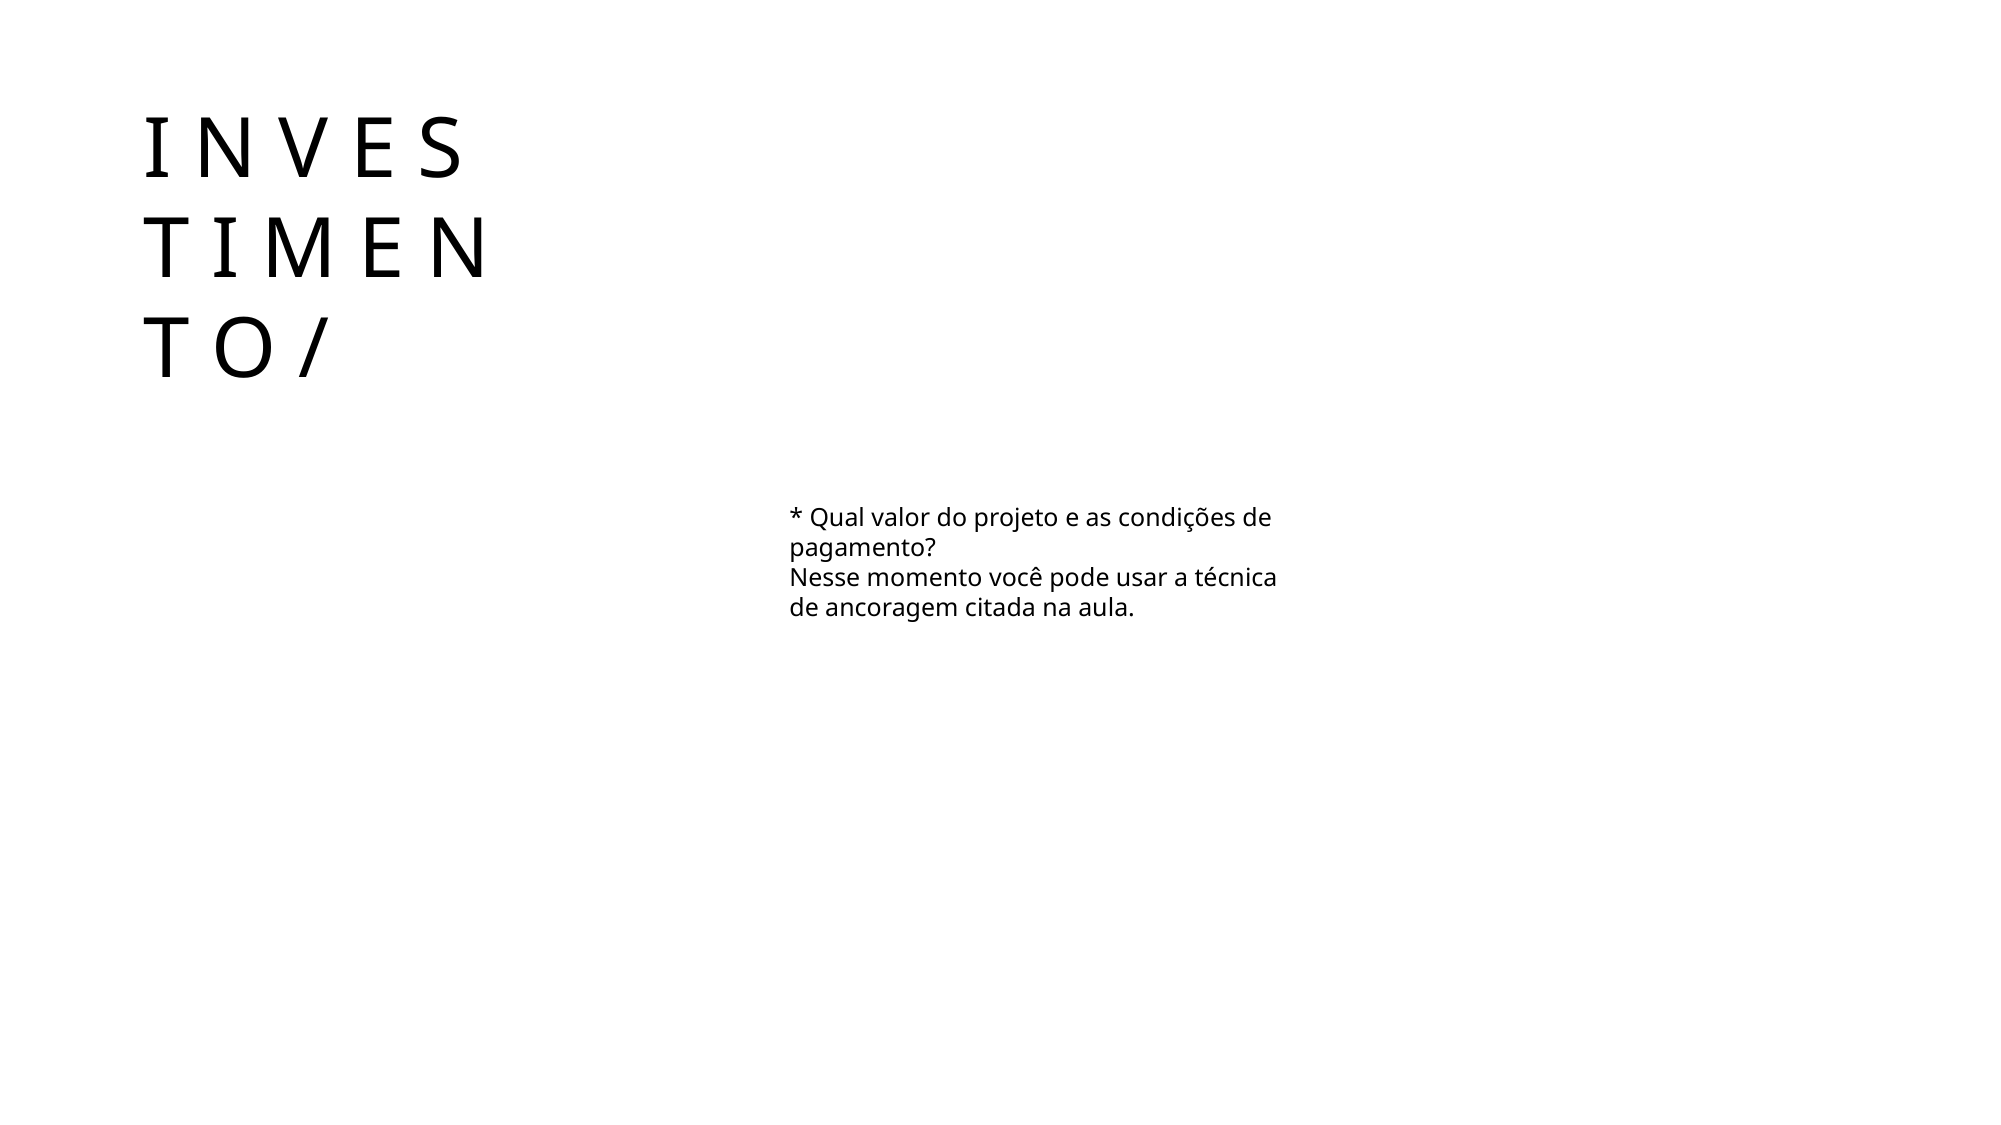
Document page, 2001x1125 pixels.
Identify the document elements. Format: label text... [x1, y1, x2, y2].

text_box I N V E S T I M E N T O / [128, 86, 507, 402]
text_box * Qual valor do projeto e as condições de pagamento? Nesse momento você pode usar a técnica de ancoragem citada na aula. [774, 494, 1307, 629]
